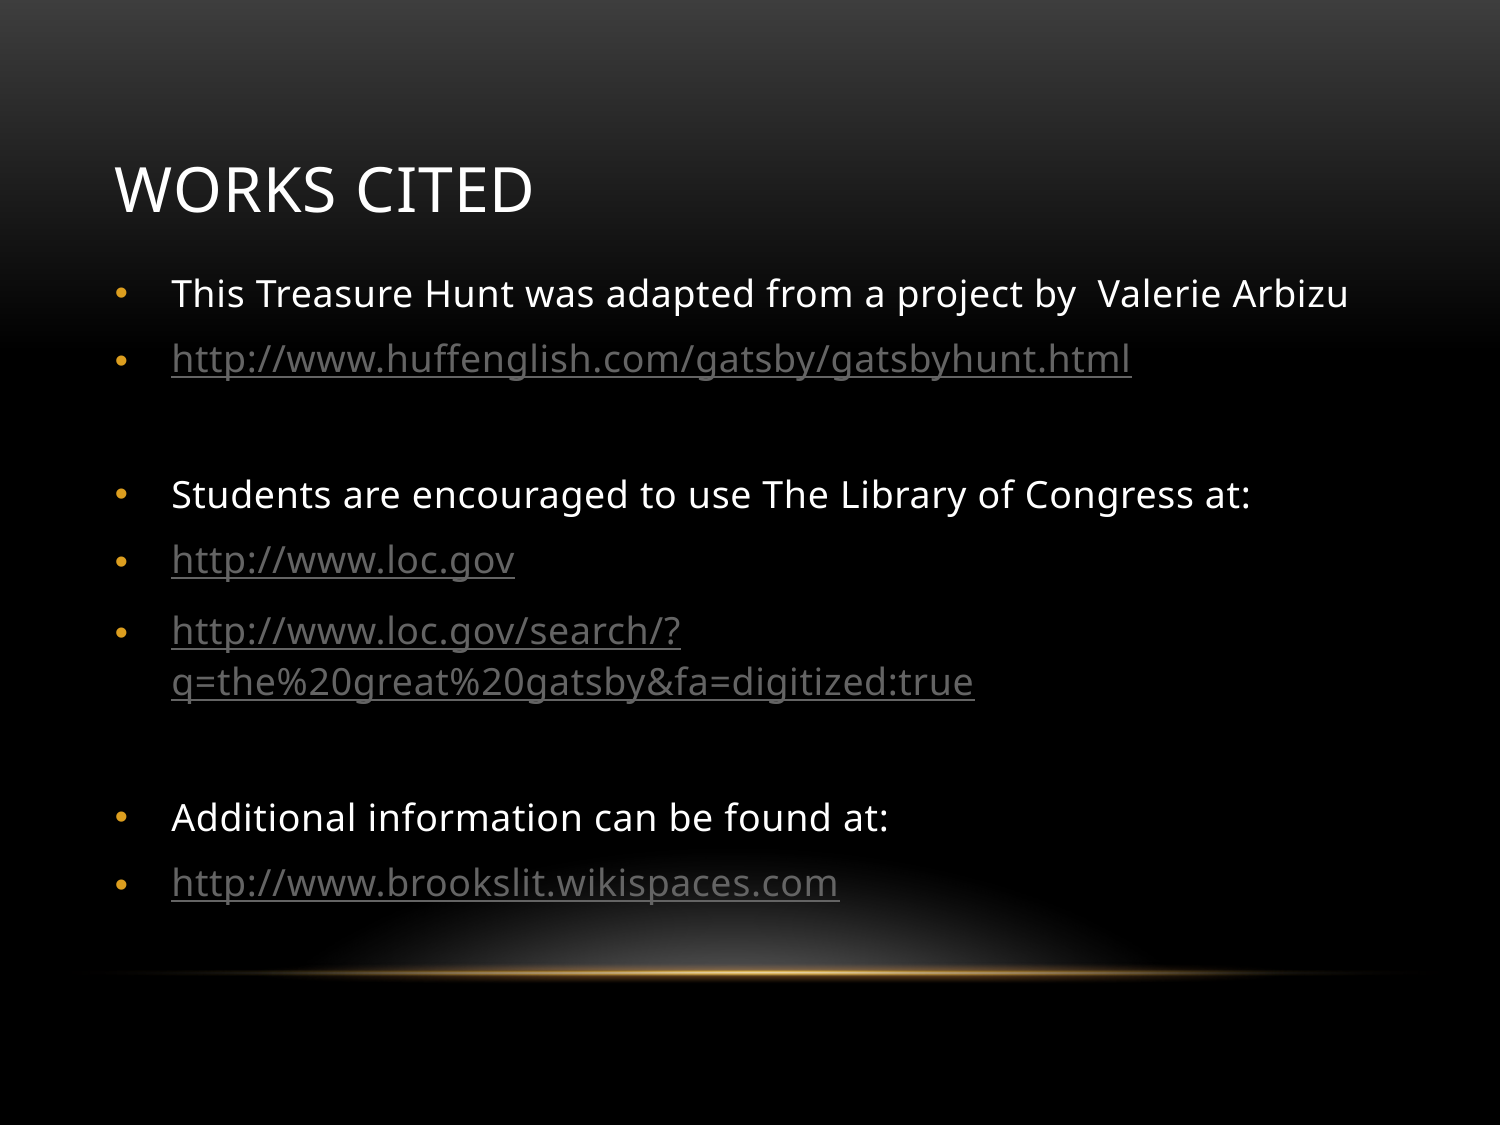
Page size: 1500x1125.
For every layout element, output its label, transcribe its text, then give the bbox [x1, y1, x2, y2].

picture [0, 0, 1500, 1125]
title Works Cited [99, 45, 1400, 233]
list This Treasure Hunt was adapted from a project by Valerie Arbizu http://www.huffenglish.com/gatsby/gatsbyhunt.html Students are encouraged to use The Library of Congress at: http://www.loc.gov http://www.loc.gov/search/?q=the%20great%20gatsby&fa=digitized:true Additional information can be found at: http://www.brookslit.wikispaces.com [99, 262, 1400, 938]
